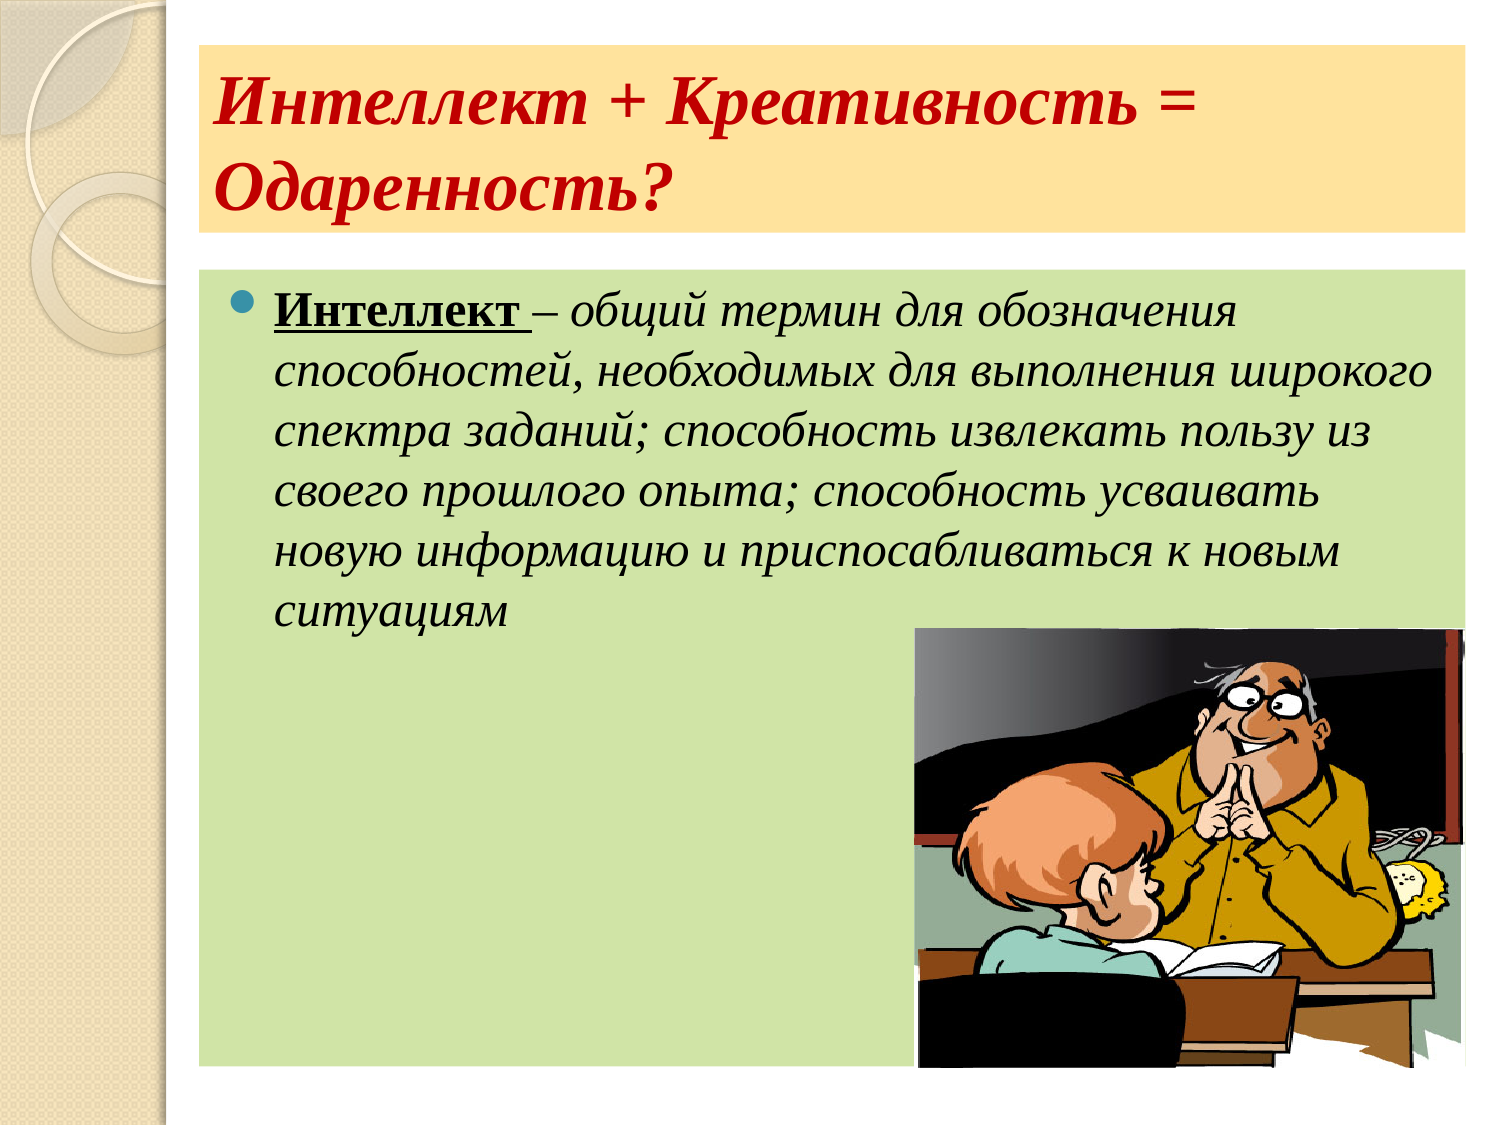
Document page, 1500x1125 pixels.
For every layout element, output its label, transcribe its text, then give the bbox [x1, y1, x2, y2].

title Интеллект + Креативность = Одаренность? [199, 45, 1466, 233]
picture [913, 628, 1466, 1068]
list Интеллект – общий термин для обозначения способностей, необходимых для выполнения широкого спектра заданий; способность извлекать пользу из своего прошлого опыта; способность усваивать новую информацию и приспосабливаться к новым ситуациям [199, 269, 1466, 1067]
